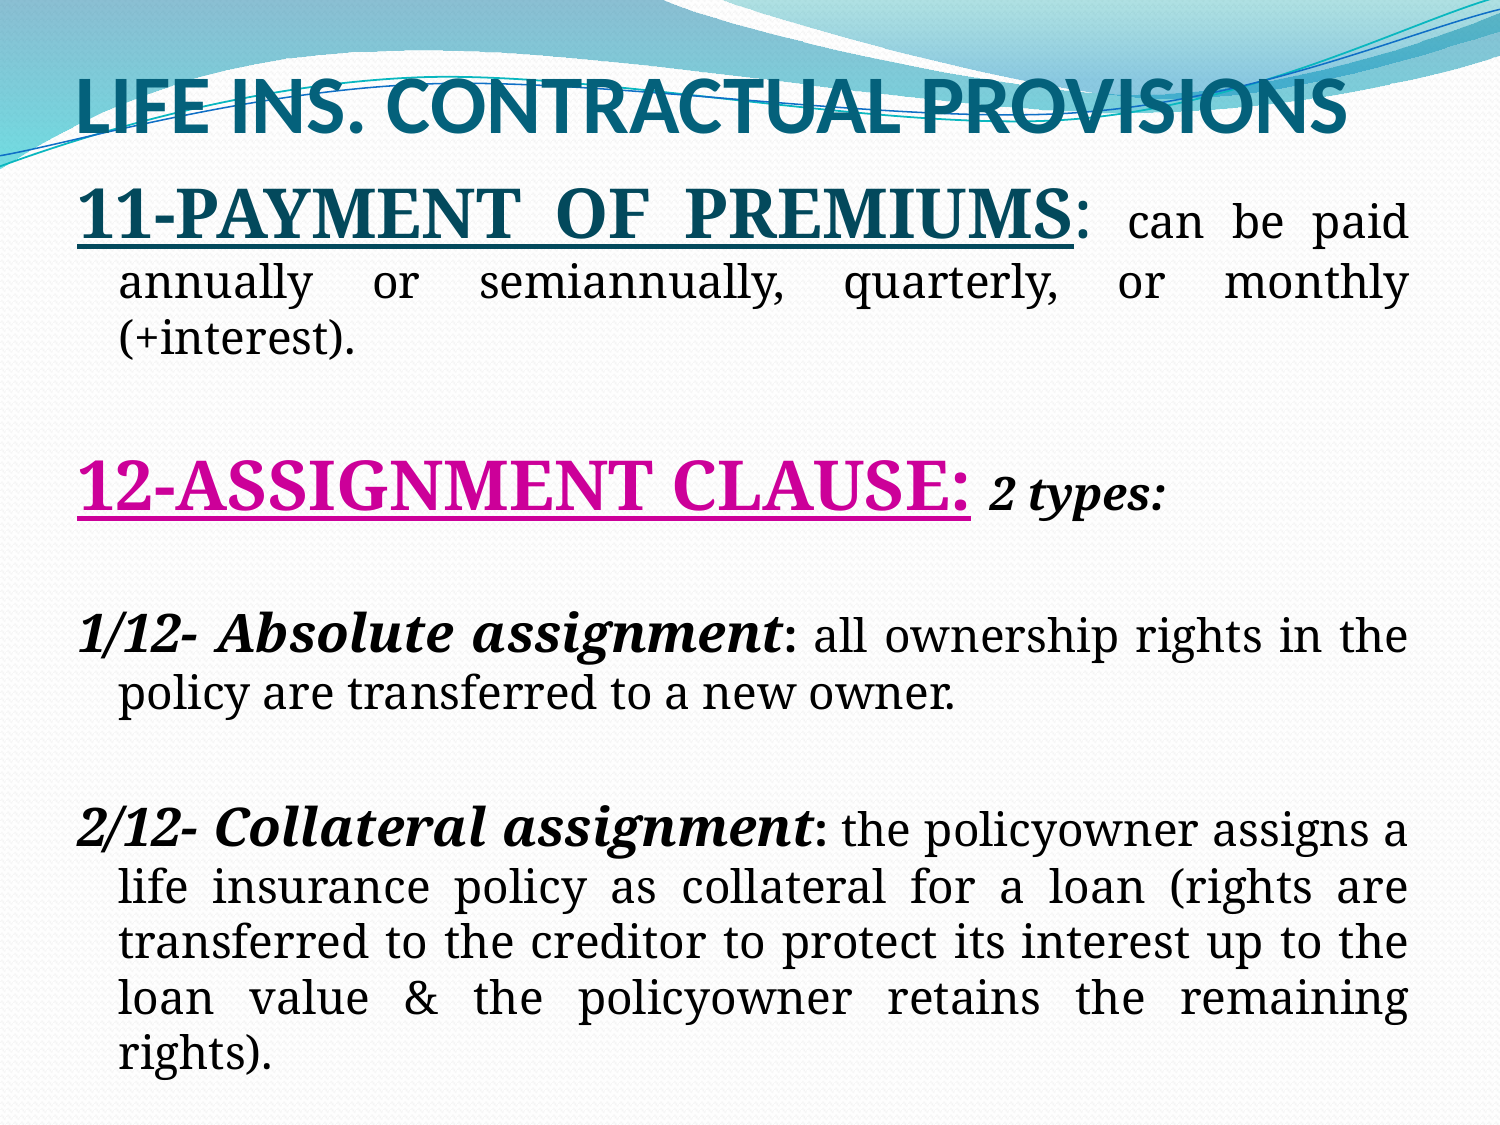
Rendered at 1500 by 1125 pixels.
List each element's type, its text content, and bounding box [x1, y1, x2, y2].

list 11-PAYMENT OF PREMIUMS: can be paid annually or semiannually, quarterly, or monthly (+interest). 12-ASSIGNMENT CLAUSE: 2 types: 1/12- Absolute assignment: all ownership rights in the policy are transferred to a new owner. 2/12- Collateral assignment: the policyowner assigns a life insurance policy as collateral for a loan (rights are transferred to the creditor to protect its interest up to the loan value & the policyowner retains the remaining rights). [62, 162, 1425, 1088]
title LIFE INS. CONTRACTUAL PROVISIONS [75, 50, 1425, 150]
